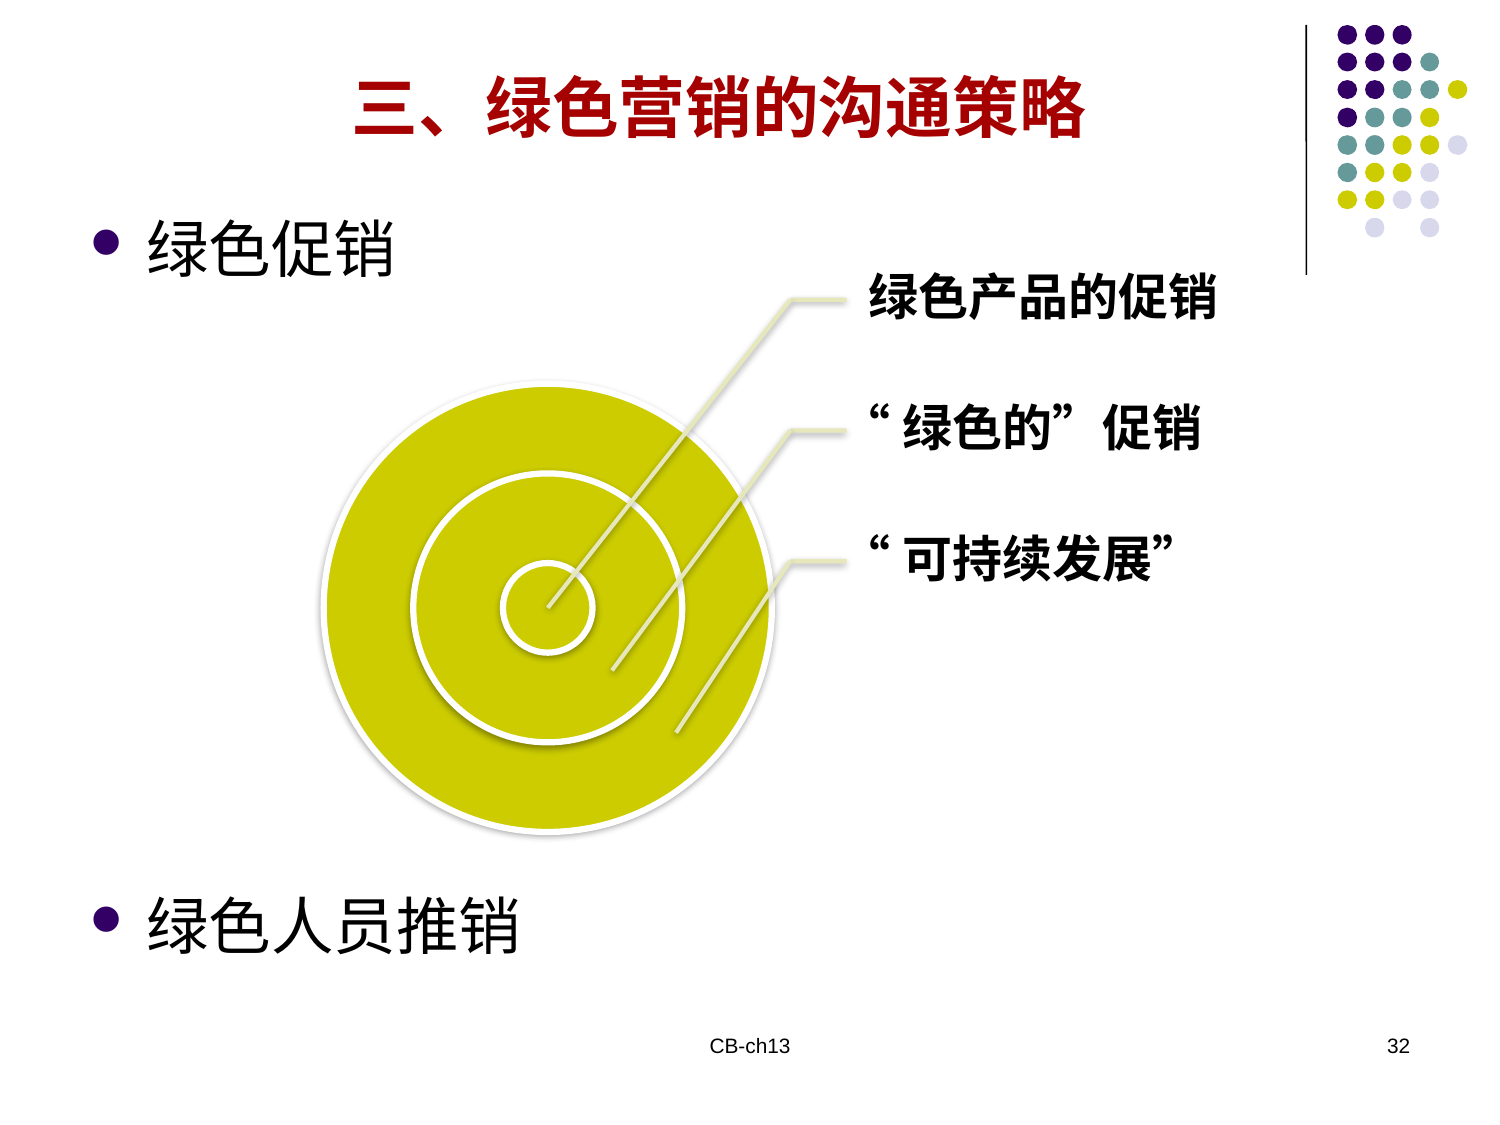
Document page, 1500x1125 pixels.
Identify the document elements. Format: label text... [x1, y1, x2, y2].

text_box 三、绿色营销的沟通策略 [100, 0, 1338, 213]
footer CB-ch13 [512, 1024, 988, 1101]
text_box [234, 234, 1313, 833]
text_box 绿色促销 绿色人员推销 [74, 210, 1395, 1078]
slide_number 32 [1074, 1024, 1426, 1101]
